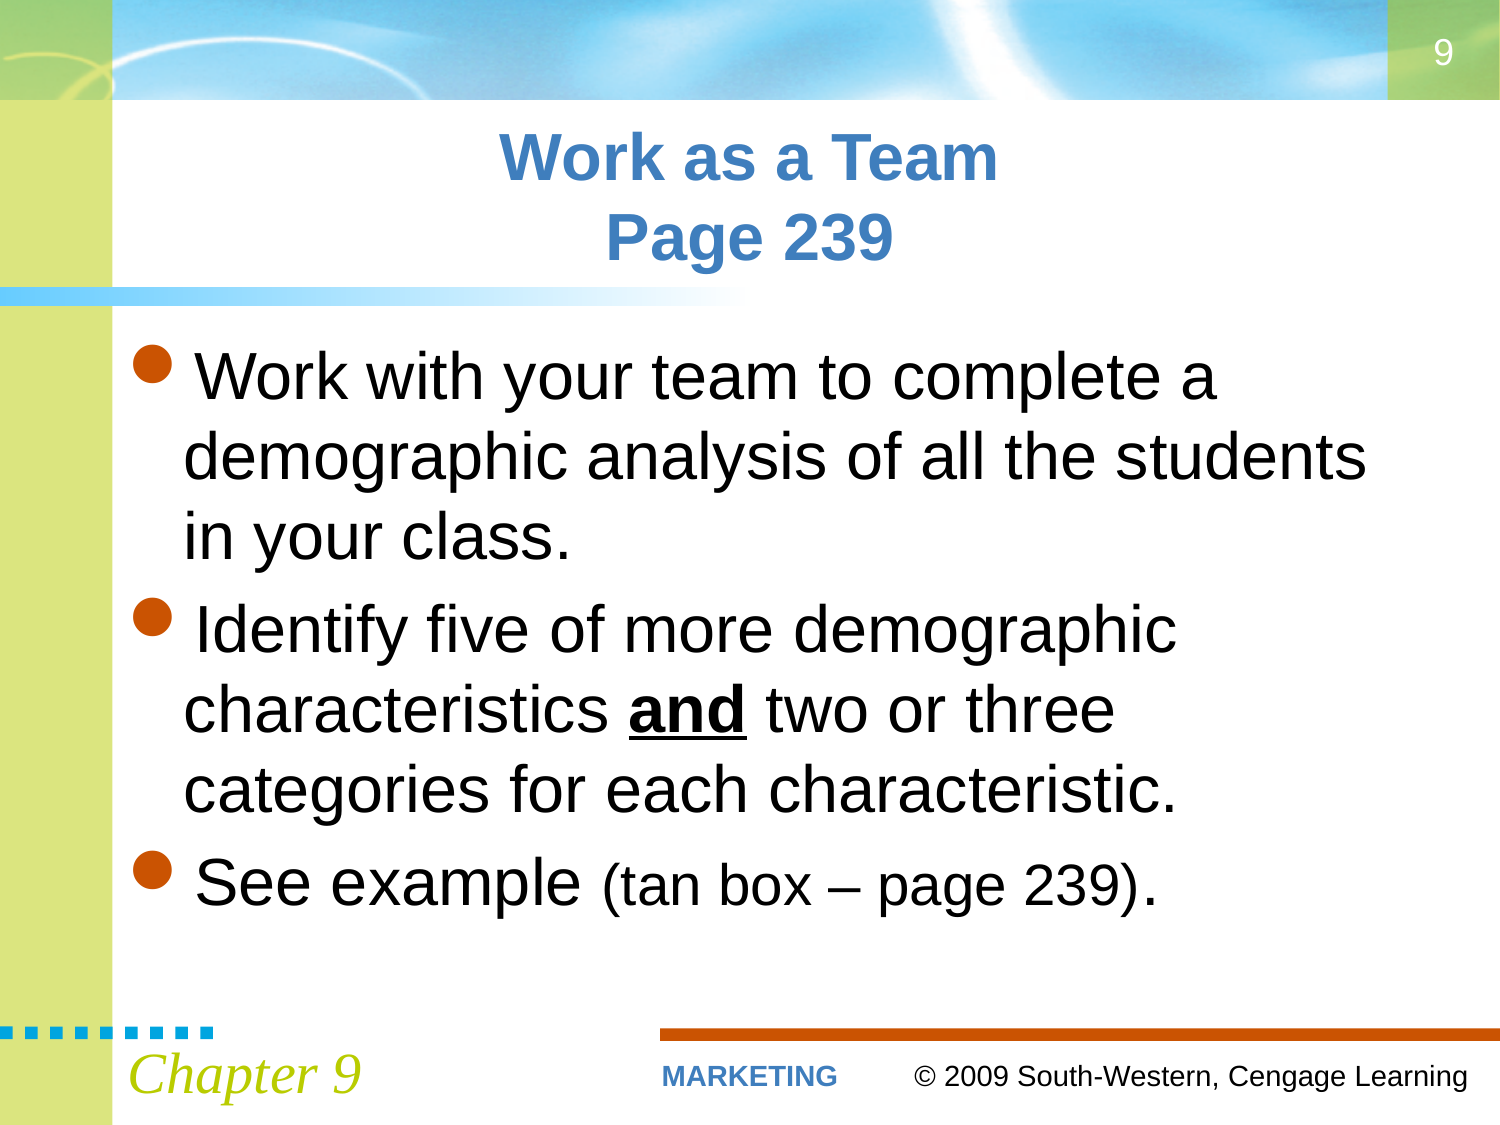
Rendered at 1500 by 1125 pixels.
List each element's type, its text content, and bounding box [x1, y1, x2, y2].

list Work with your team to complete a demographic analysis of all the students in your class. Identify five of more demographic characteristics and two or three categories for each characteristic. See example (tan box – page 239). [112, 324, 1388, 1001]
title Work as a Team Page 239 [112, 99, 1388, 288]
footer Chapter 9 [112, 1012, 638, 1113]
slide_number 9 [1387, 0, 1500, 101]
